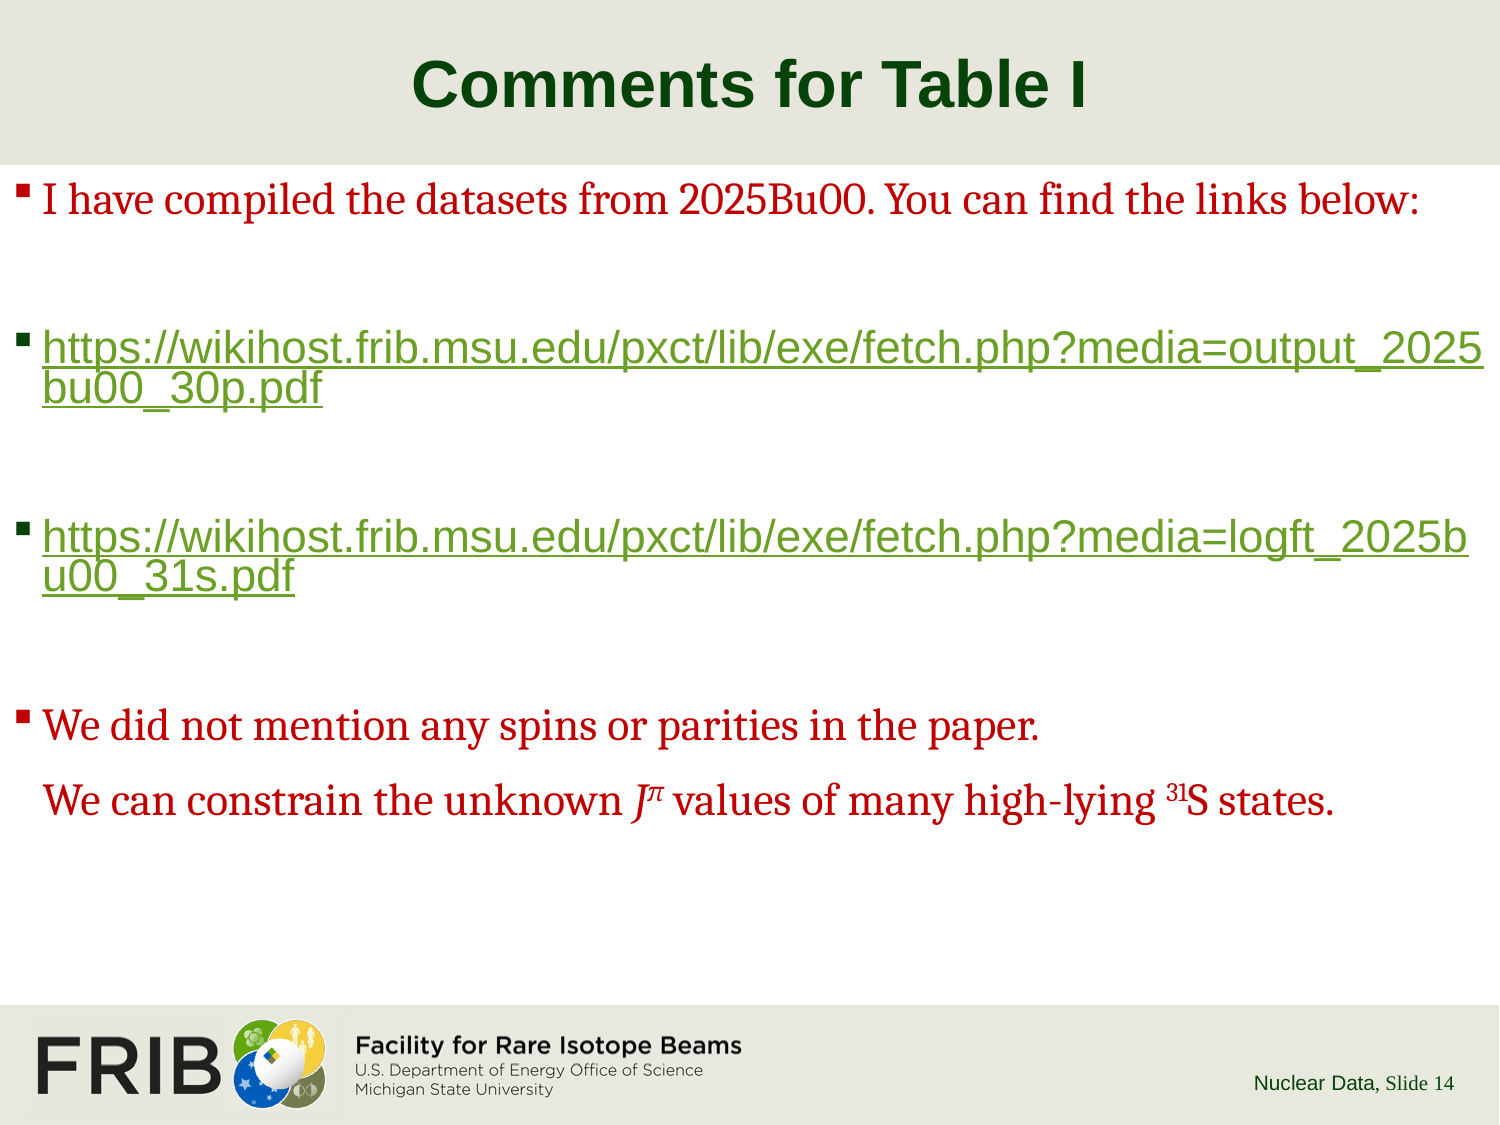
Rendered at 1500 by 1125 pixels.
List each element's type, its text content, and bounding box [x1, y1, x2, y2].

footer Nuclear Data [679, 1042, 1374, 1103]
picture [0, 1005, 1499, 1125]
title Comments for Table I [11, 46, 1489, 128]
picture [0, 0, 1500, 165]
list I have compiled the datasets from 2025Bu00. You can find the links below: https://wikihost.frib.msu.edu/pxct/lib/exe/fetch.php?media=output_2025bu00_30p.pdf https://wikihost.frib.msu.edu/pxct/lib/exe/fetch.php?media=logft_2025bu00_31s.pdf We did not mention any spins or parities in the paper. We can constrain the unknown Jπ values of many high-lying 31S states. [12, 174, 1488, 1000]
slide_number , Slide 14 [1374, 1042, 1500, 1103]
